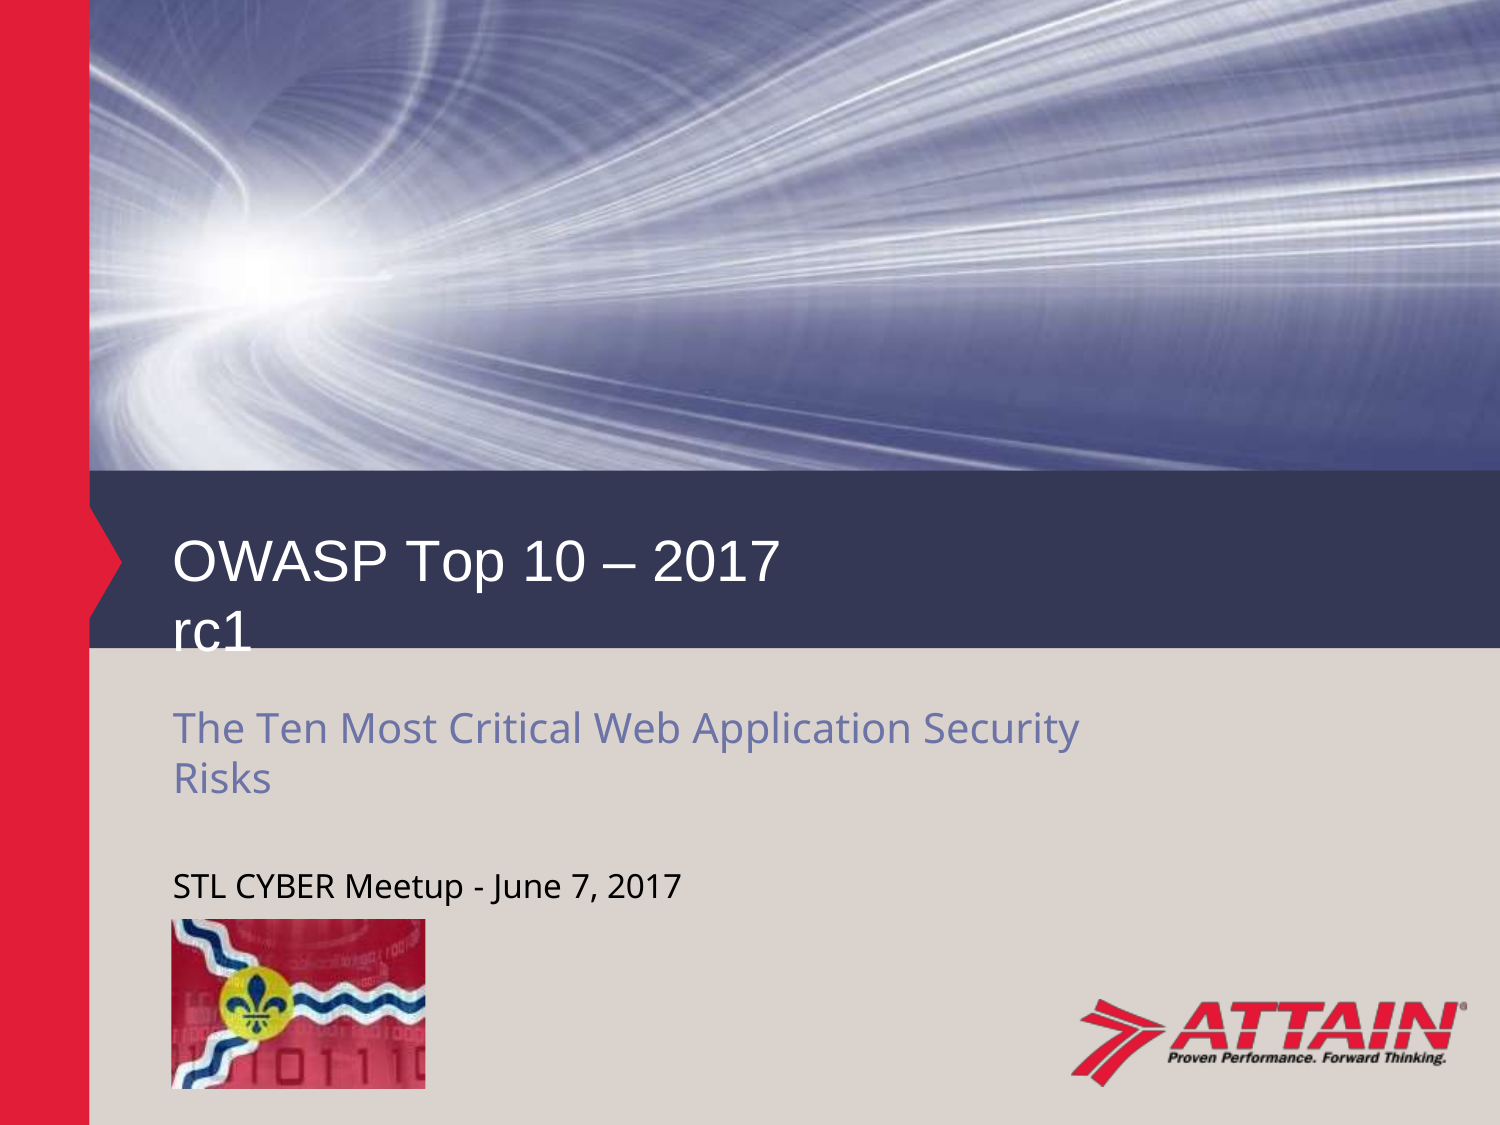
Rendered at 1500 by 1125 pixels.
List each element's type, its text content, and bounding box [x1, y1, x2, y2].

text_box [90, 649, 1500, 1125]
text_box OWASP Top 10 – 2017 rc1 [170, 522, 872, 595]
text_box [90, 470, 1500, 649]
text_box [90, 0, 1500, 470]
text_box [0, 0, 90, 1125]
text_box The Ten Most Critical Web Application Security Risks STL CYBER Meetup - June 7, 2017 [170, 702, 1166, 858]
text_box [171, 919, 426, 1089]
text_box [1071, 999, 1468, 1087]
text_box [90, 507, 122, 618]
